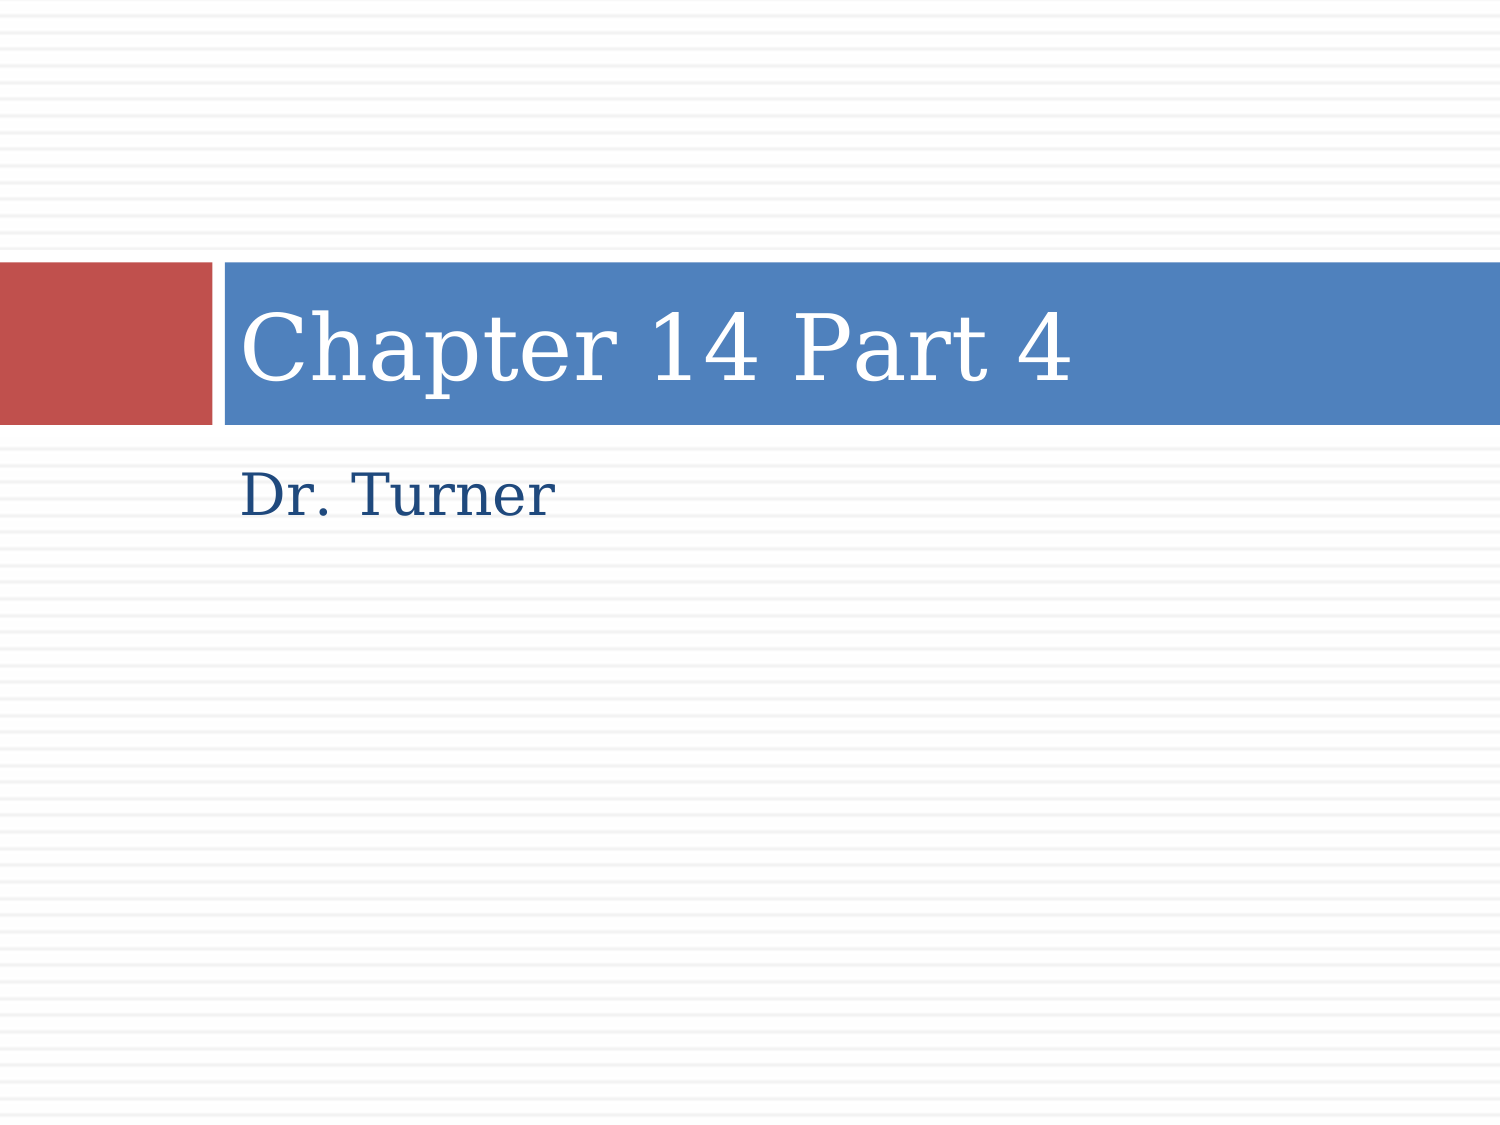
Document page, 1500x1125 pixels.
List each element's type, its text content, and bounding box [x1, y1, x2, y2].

list Dr. Turner [225, 450, 1394, 725]
title Chapter 14 Part 4 [225, 262, 1475, 425]
